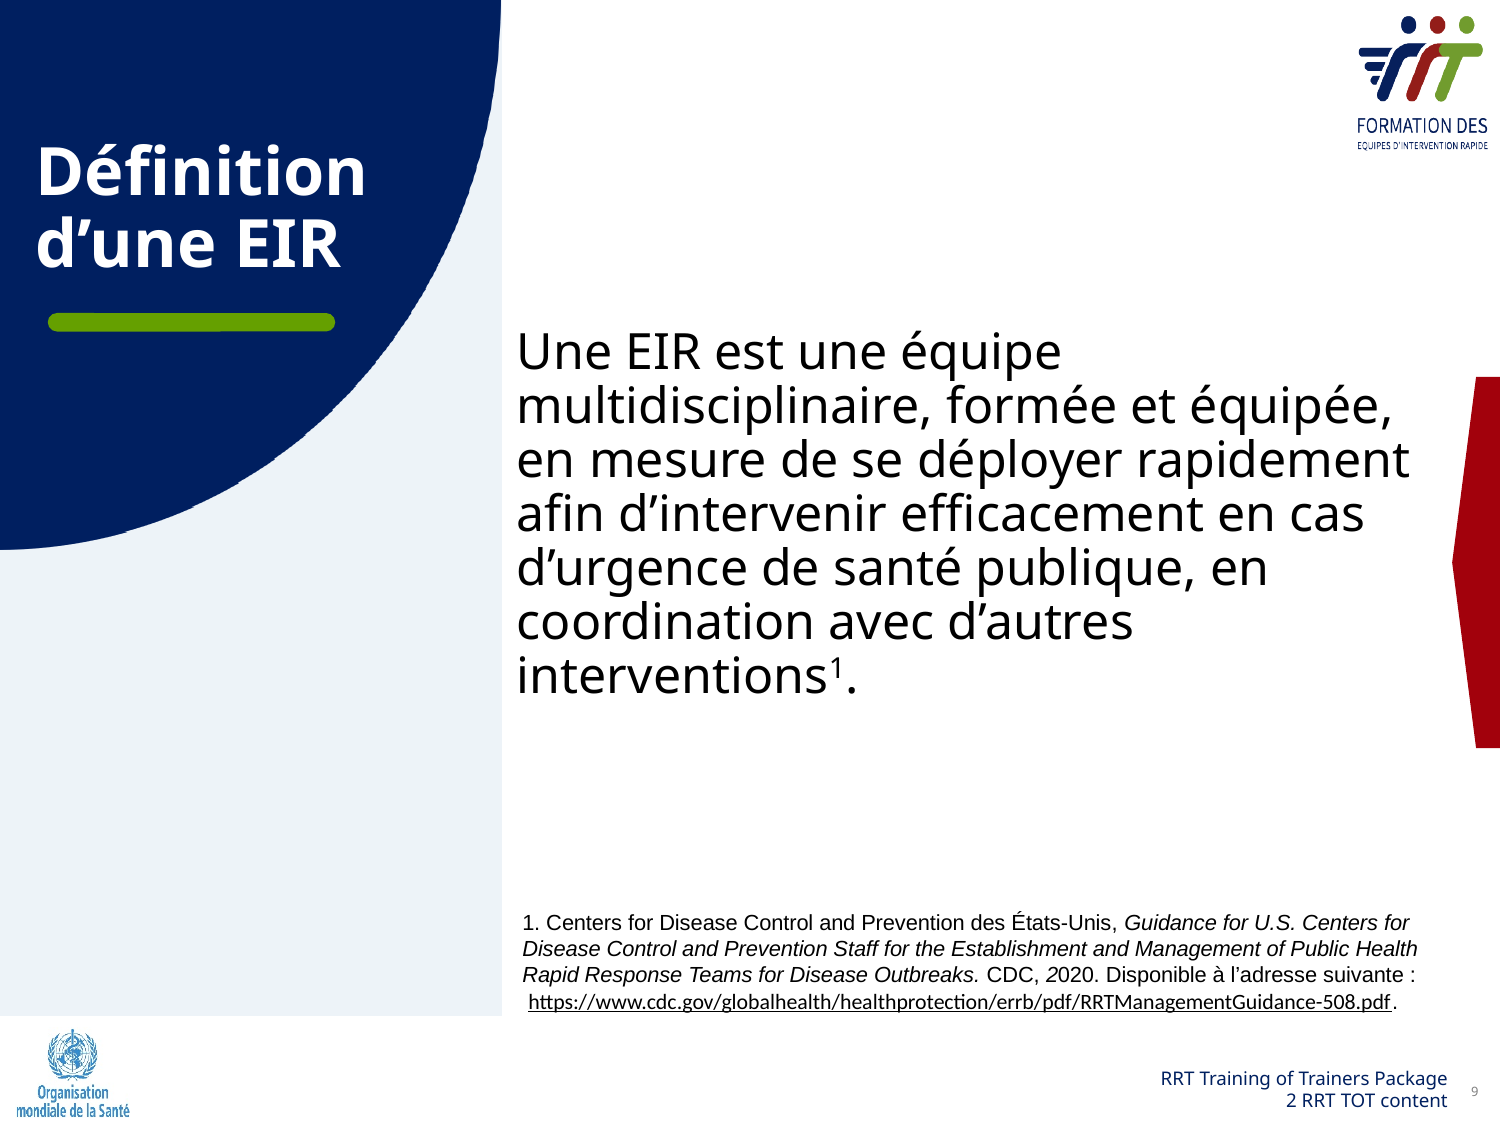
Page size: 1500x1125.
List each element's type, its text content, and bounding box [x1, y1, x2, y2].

picture [0, 0, 502, 1018]
list Une EIR est une équipe multidisciplinaire, formée et équipée, en mesure de se déployer rapidement afin d’intervenir efficacement en cas d’urgence de santé publique, en coordination avec d’autres interventions1. [514, 325, 1442, 817]
picture [1357, 15, 1488, 151]
title Définition d’une EIR [32, 139, 458, 282]
picture [15, 1027, 130, 1118]
text_box 1. Centers for Disease Control and Prevention des États-Unis, Guidance for U.S. Centers for Disease Control and Prevention Staff for the Establishment and Management of Public Health Rapid Response Teams for Disease Outbreaks. CDC, 2020. Disponible à l’adresse suivante : https://www.cdc.gov/globalhealth/healthprotection/errb/pdf/RRTManagementGuidance-508.pdf. [510, 858, 1438, 1020]
